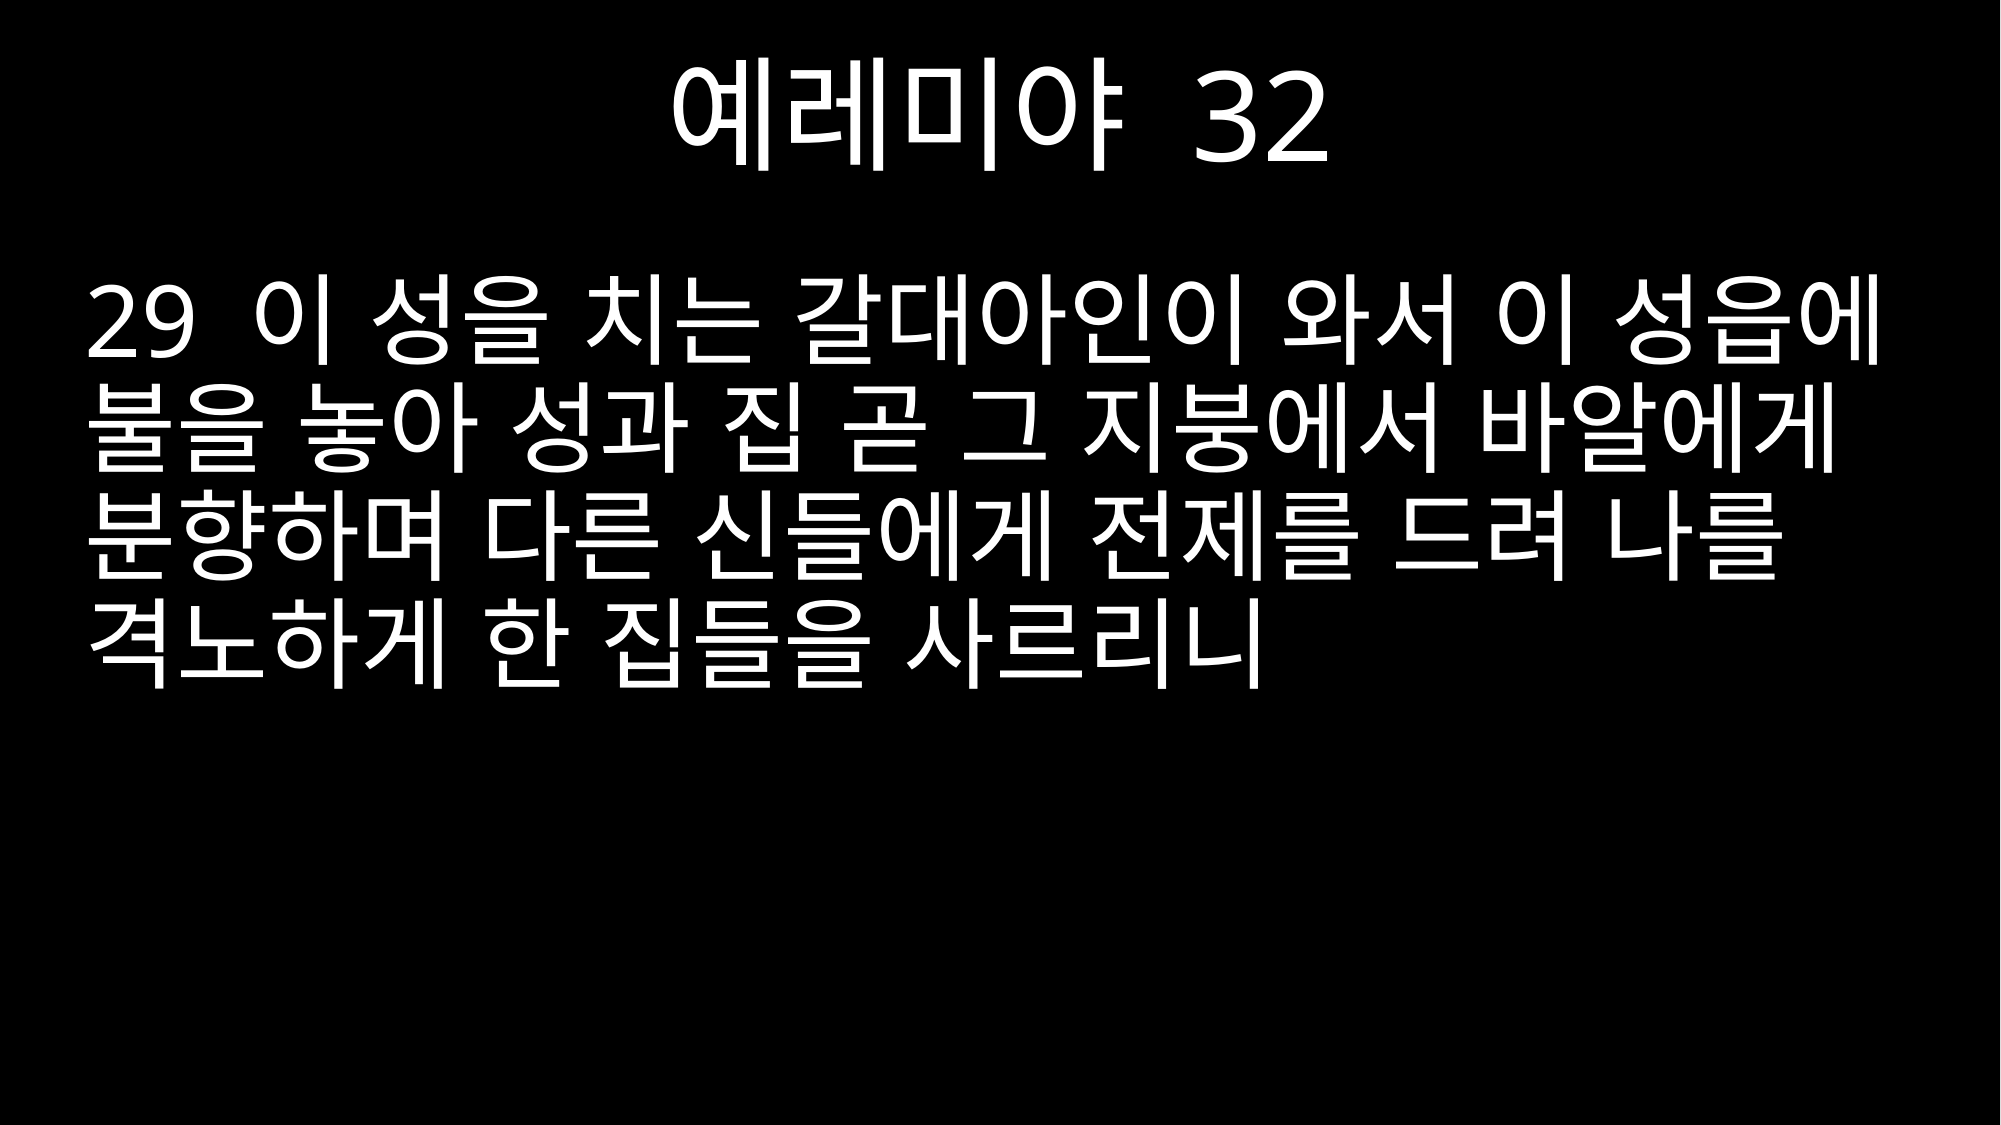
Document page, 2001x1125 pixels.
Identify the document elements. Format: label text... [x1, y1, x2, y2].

picture [0, 0, 2001, 1125]
list 29 이 성을 치는 갈대아인이 와서 이 성읍에 불을 놓아 성과 집 곧 그 지붕에서 바알에게 분향하며 다른 신들에게 전제를 드려 나를 격노하게 한 집들을 사르리니 [69, 263, 1953, 423]
footer 예레미야 32 [0, 32, 2000, 192]
